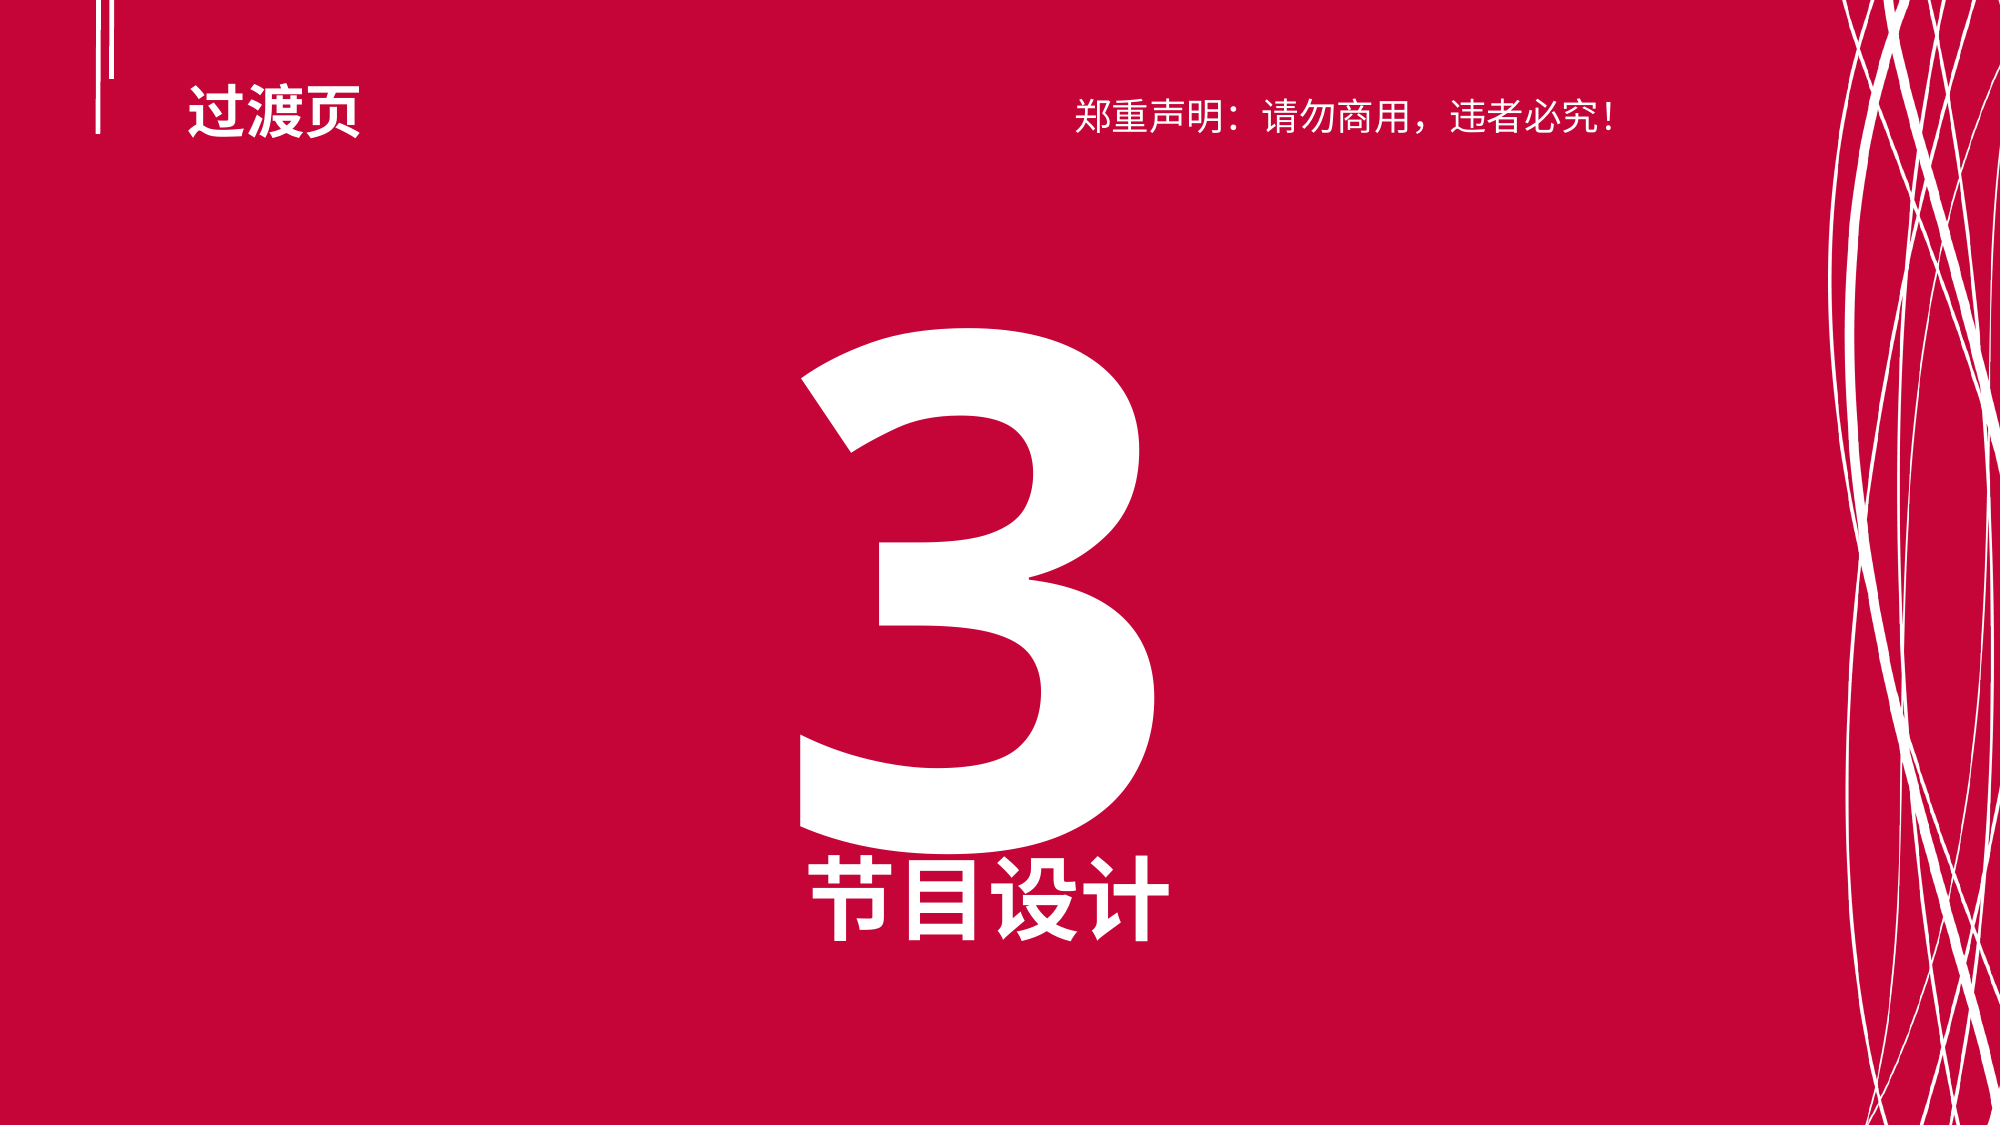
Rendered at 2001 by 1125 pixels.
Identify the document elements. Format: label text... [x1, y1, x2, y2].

text_box 节目设计 [790, 834, 1187, 960]
picture [1828, 0, 2000, 1125]
text_box 3 [758, 123, 1198, 999]
title 过渡页 [173, 71, 422, 149]
